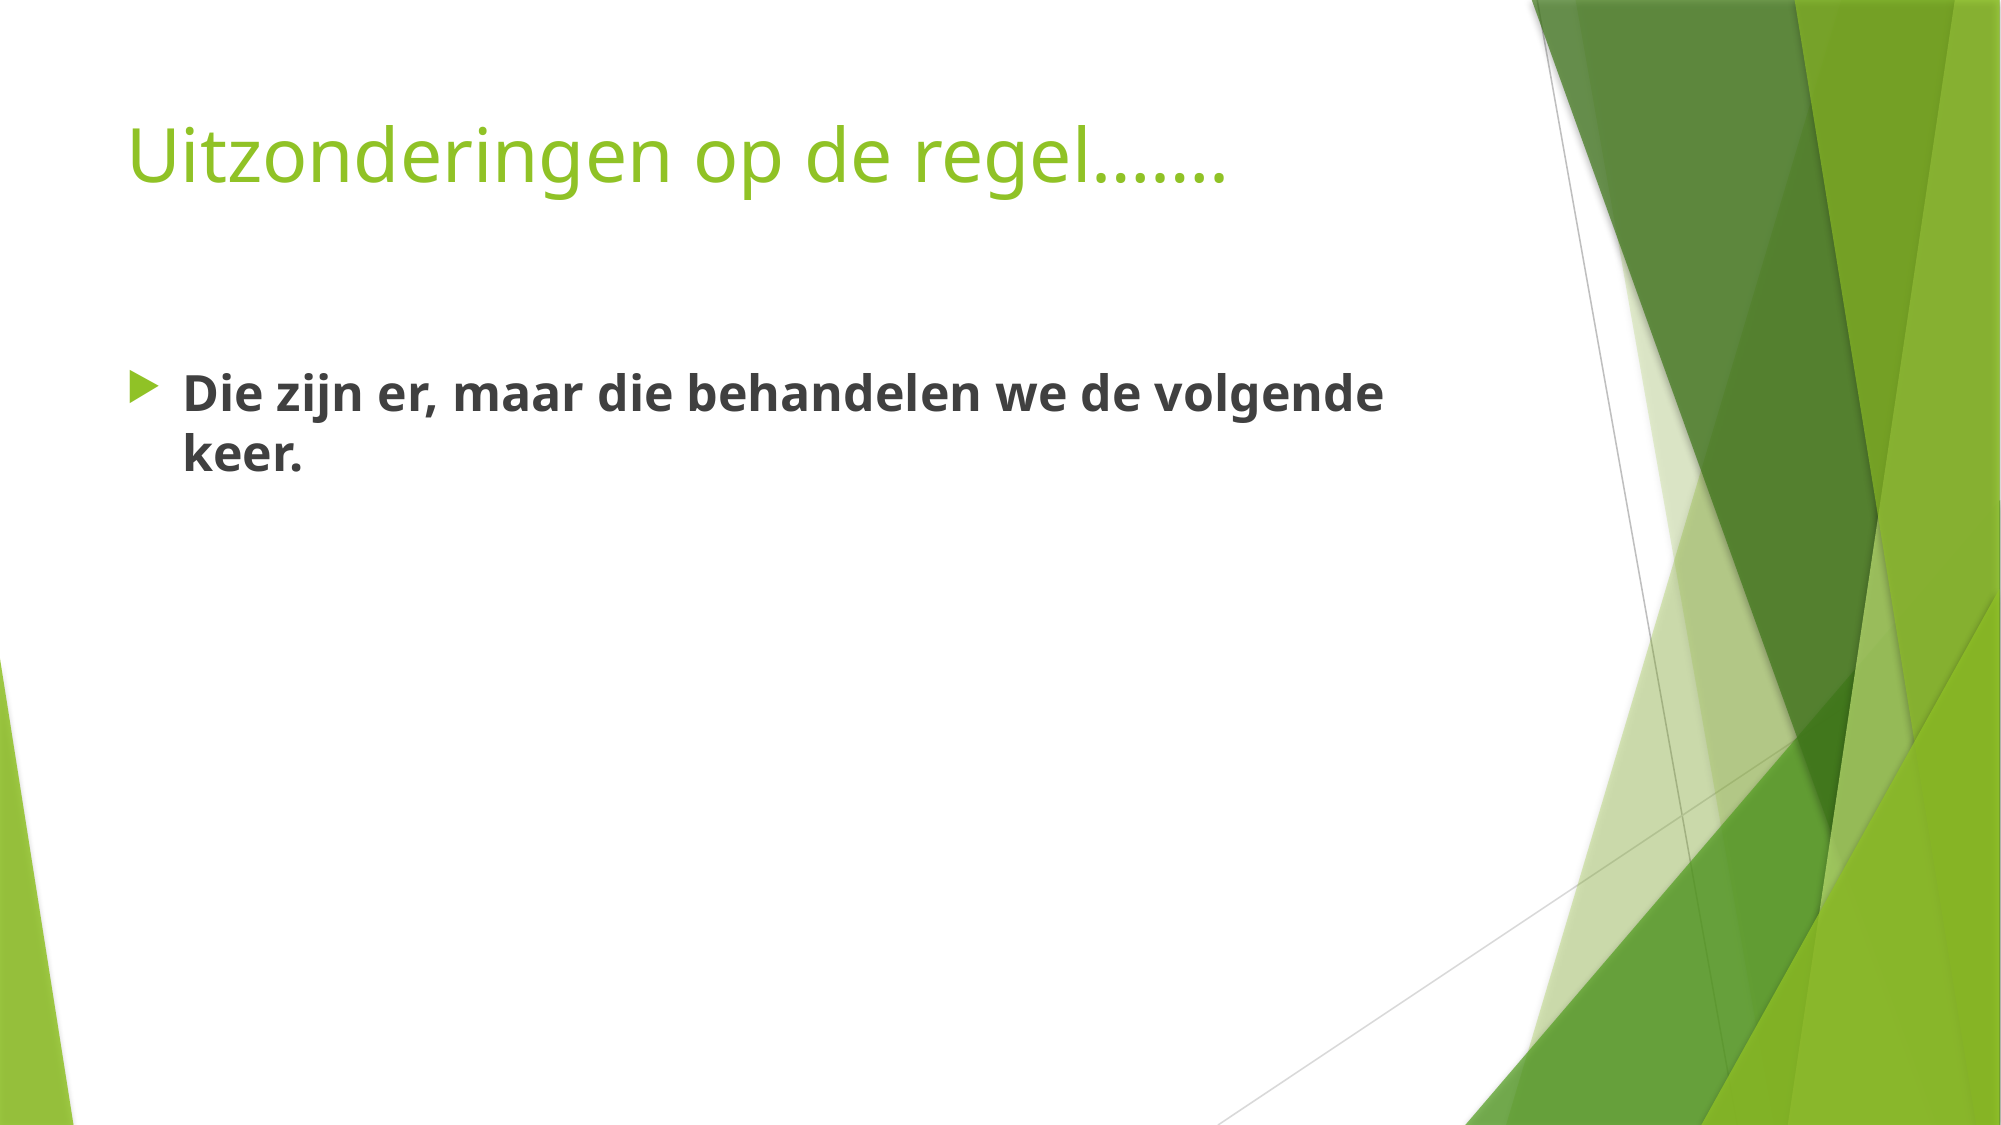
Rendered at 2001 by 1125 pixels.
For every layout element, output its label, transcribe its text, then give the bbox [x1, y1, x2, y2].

title Uitzonderingen op de regel……. [111, 99, 1522, 317]
list Die zijn er, maar die behandelen we de volgende keer. [111, 354, 1522, 992]
